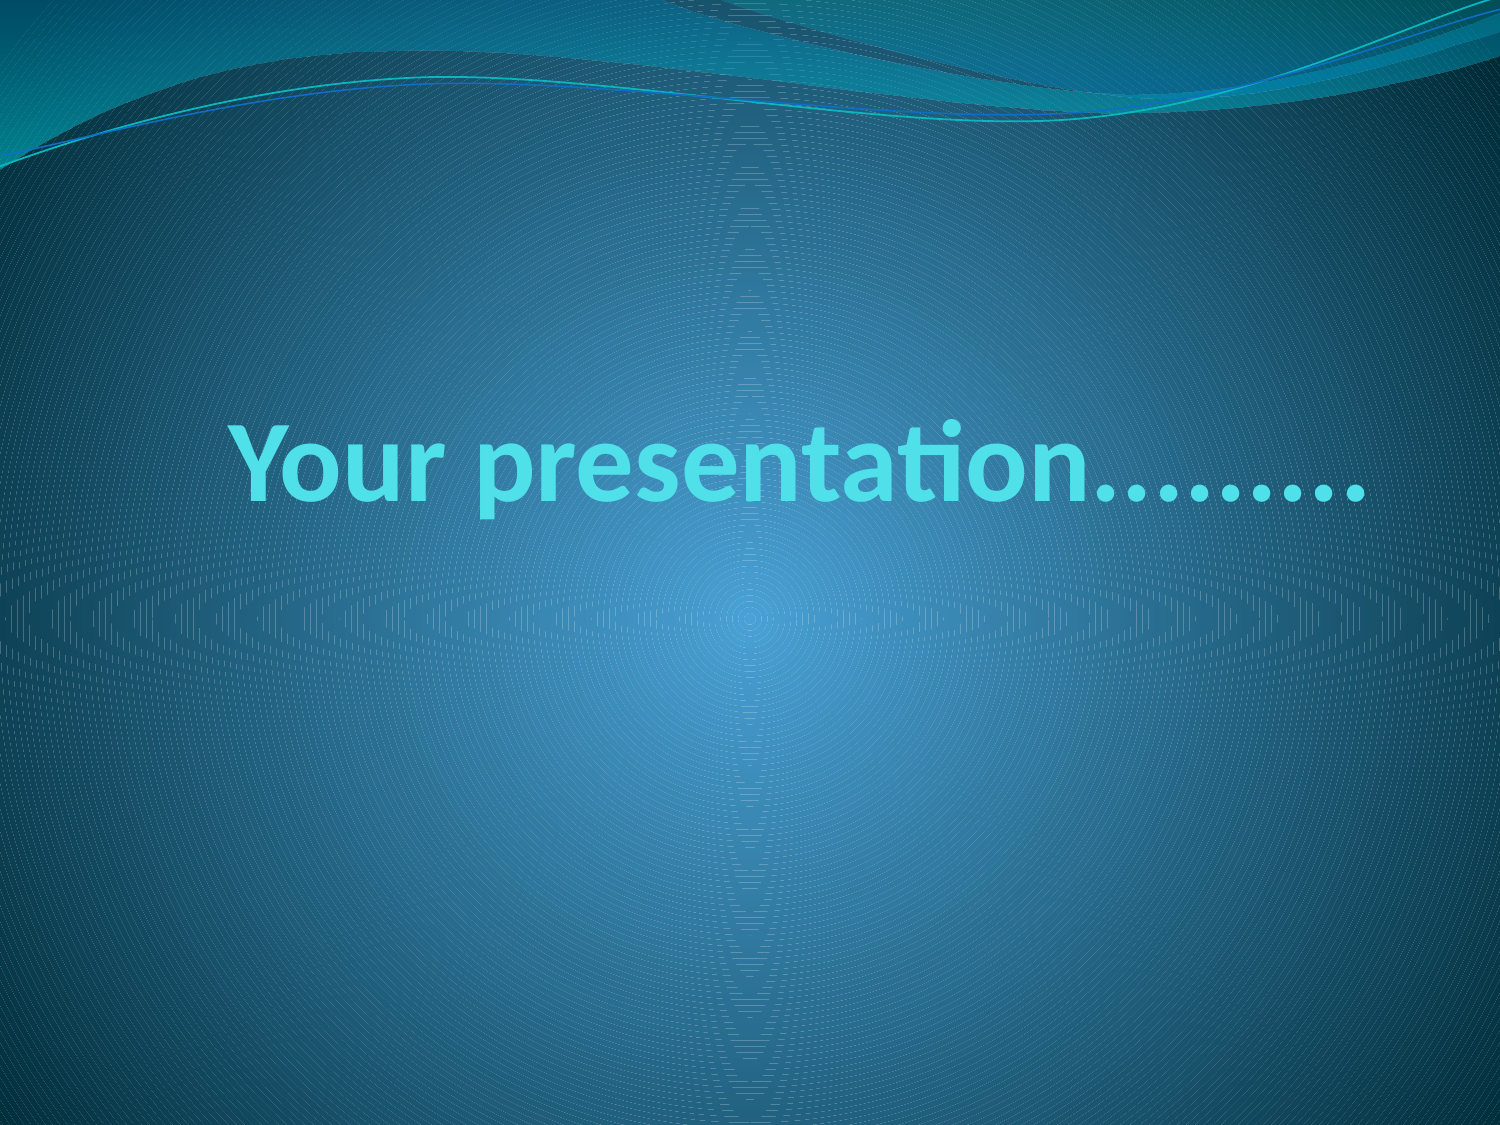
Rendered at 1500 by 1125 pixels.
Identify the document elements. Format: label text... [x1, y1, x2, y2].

title Your presentation......... [87, 224, 1376, 526]
